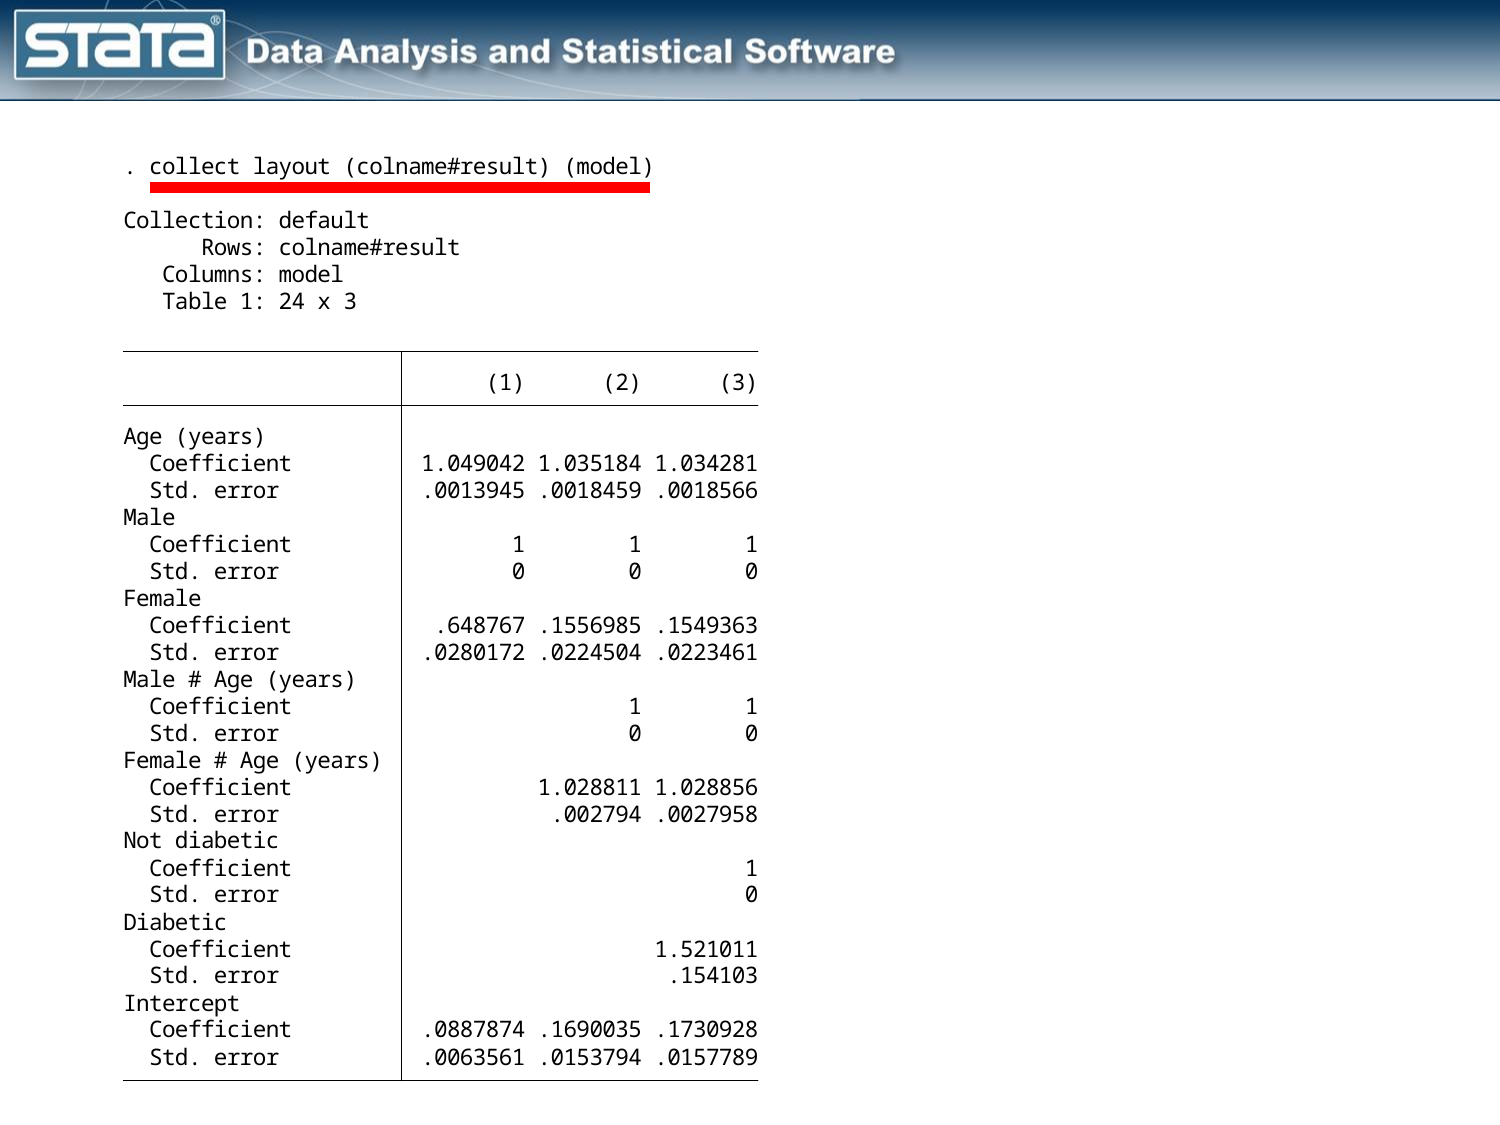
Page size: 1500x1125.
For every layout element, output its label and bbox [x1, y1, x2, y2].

picture [112, 149, 801, 1096]
picture [0, 0, 1500, 102]
